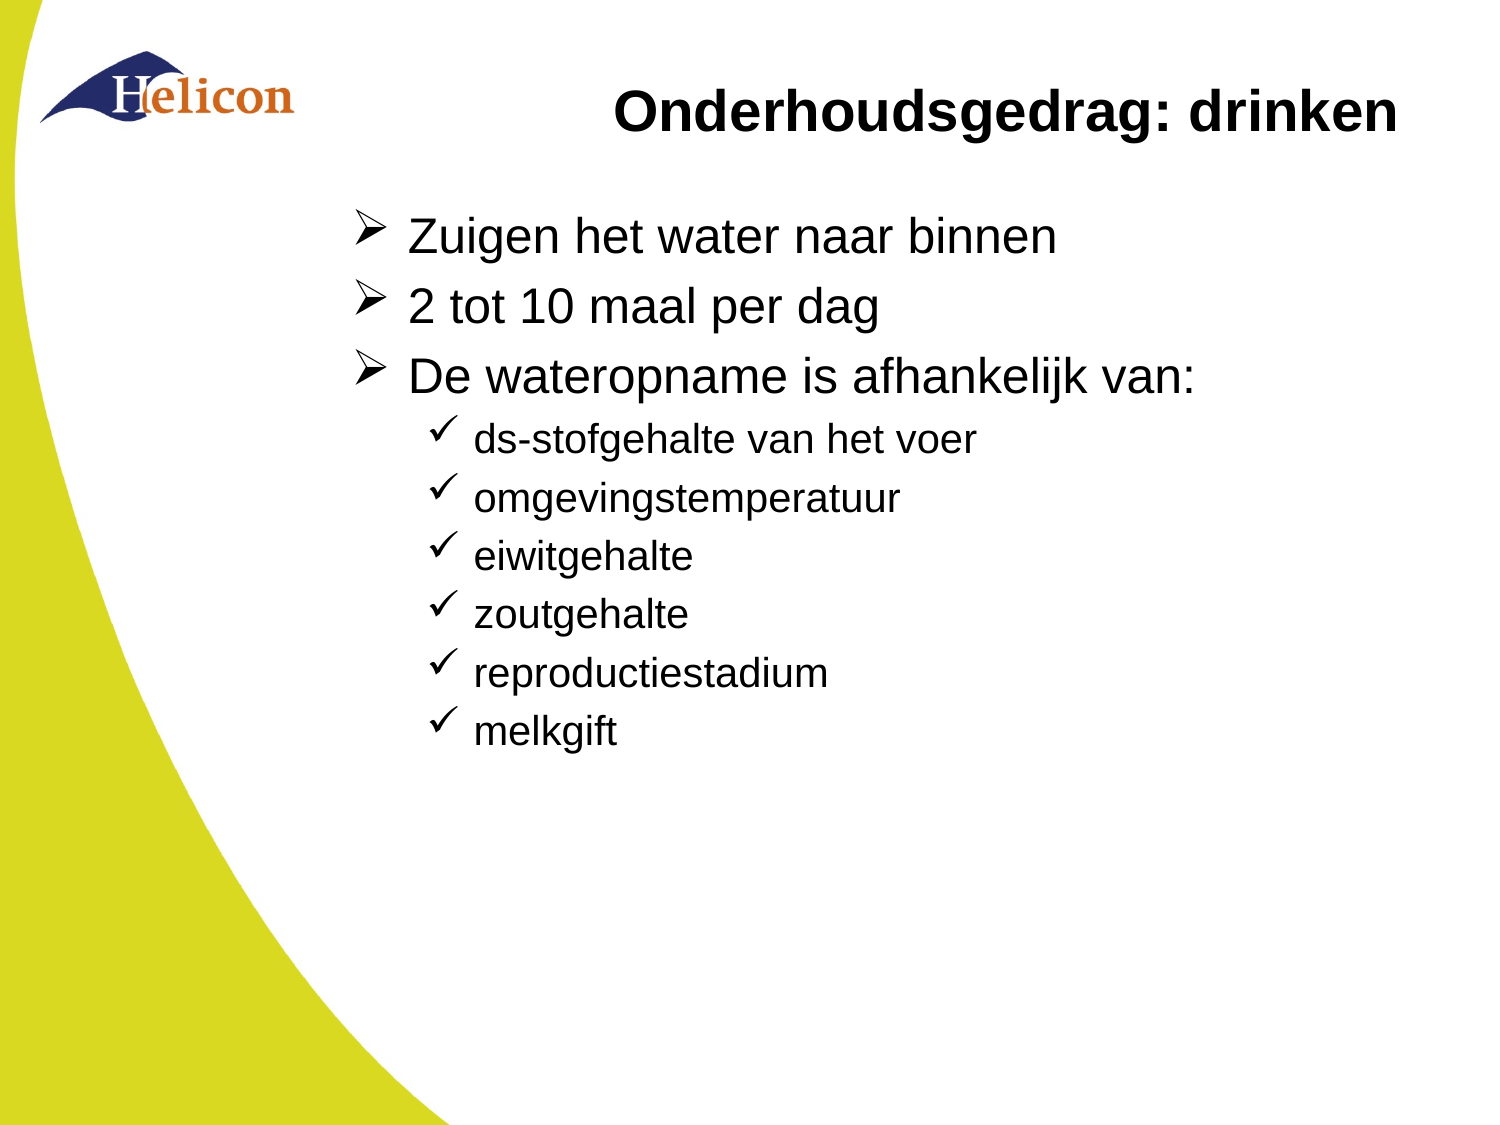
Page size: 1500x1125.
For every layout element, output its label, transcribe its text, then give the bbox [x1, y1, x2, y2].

picture [0, 0, 1500, 1125]
list Zuigen het water naar binnen 2 tot 10 maal per dag De wateropname is afhankelijk van: ds-stofgehalte van het voer omgevingstemperatuur eiwitgehalte zoutgehalte reproductiestadium melkgift [336, 196, 1425, 1005]
title Onderhoudsgedrag: drinken [324, 54, 1415, 161]
